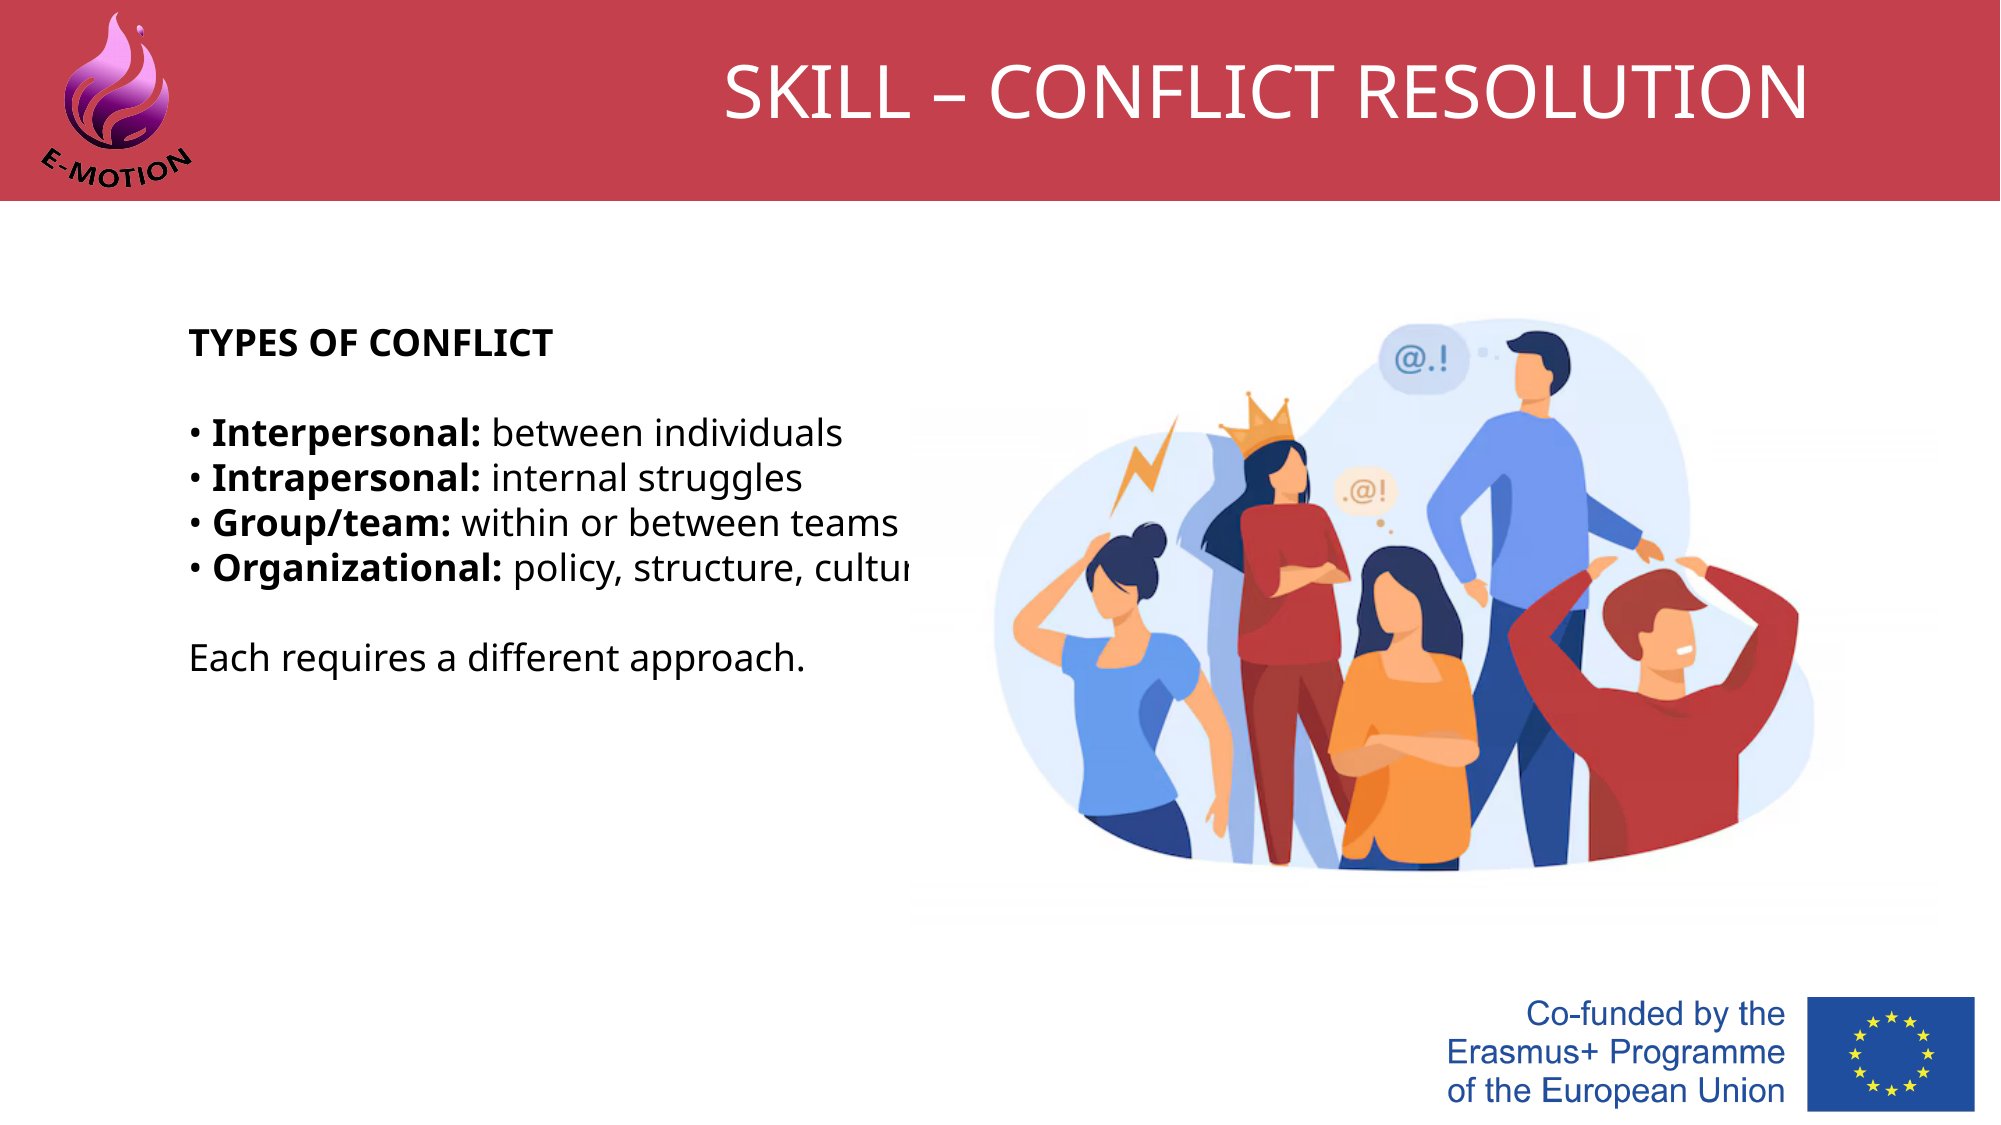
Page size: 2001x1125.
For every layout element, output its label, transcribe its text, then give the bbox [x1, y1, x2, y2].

picture [0, 0, 253, 247]
text_box TYPES OF CONFLICT • Interpersonal: between individuals • Intrapersonal: internal struggles • Group/team: within or between teams • Organizational: policy, structure, culture Each requires a different approach. [173, 311, 909, 687]
text_box SKILL – CONFLICT RESOLUTION [698, 36, 1827, 311]
picture [909, 246, 1939, 932]
